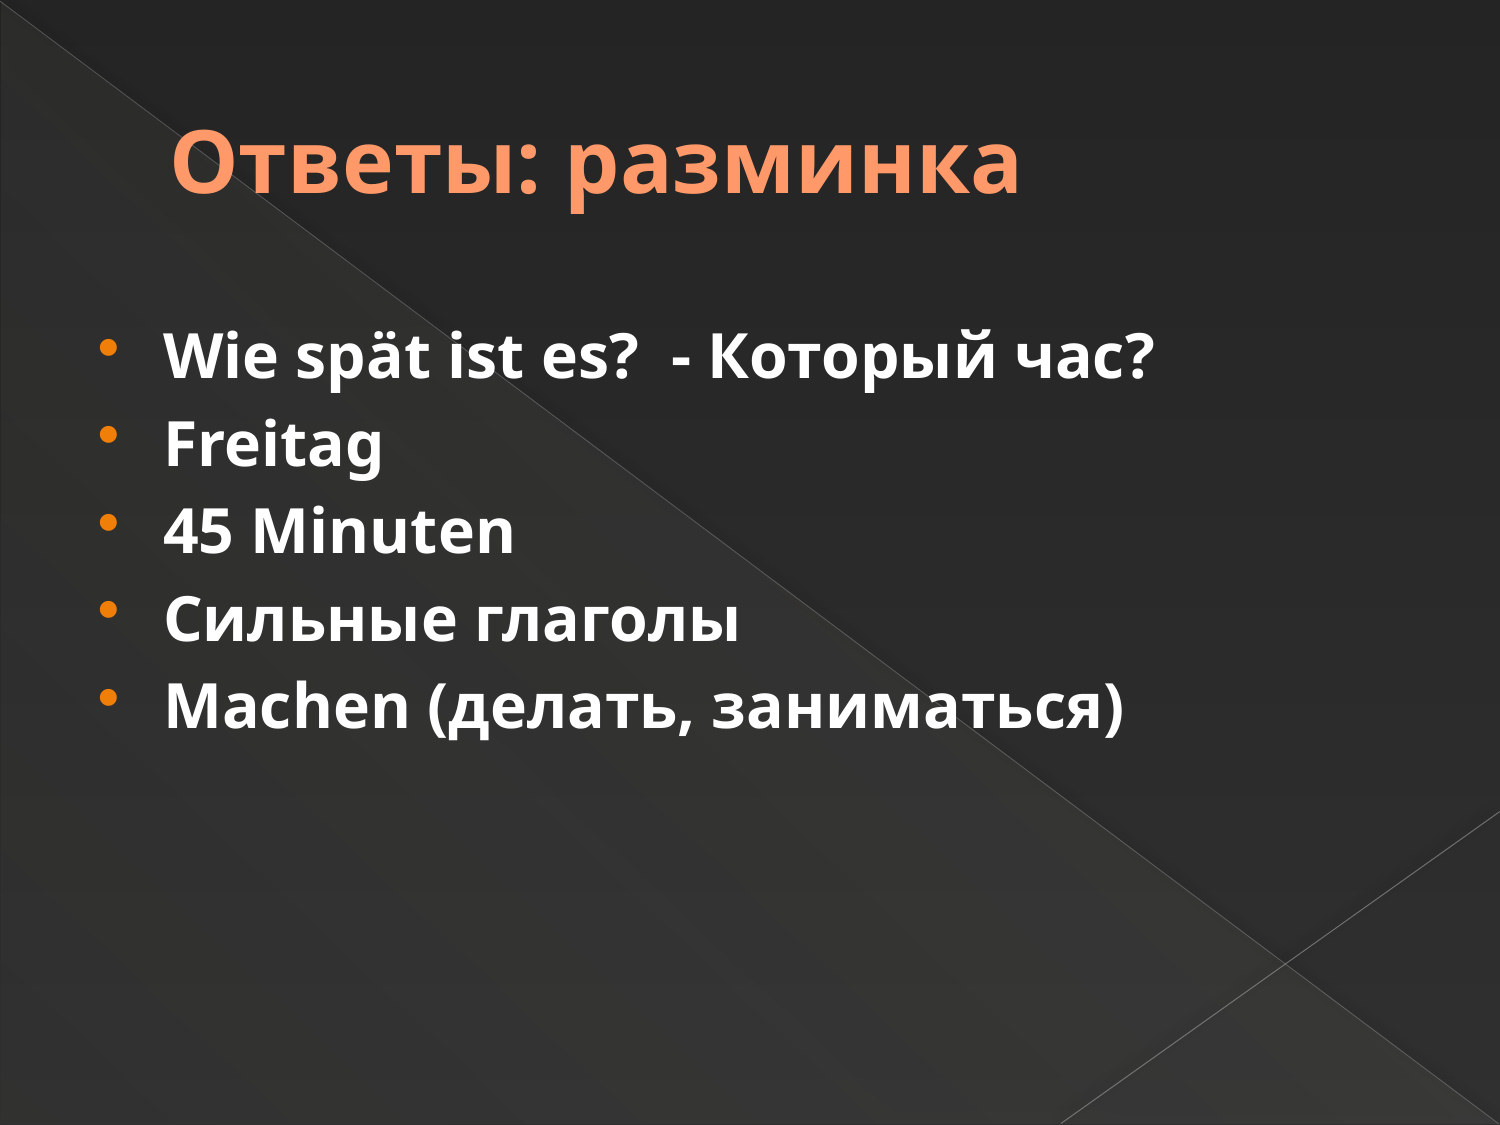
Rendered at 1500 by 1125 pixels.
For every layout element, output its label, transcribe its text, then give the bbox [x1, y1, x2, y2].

list Wie spät ist es? - Который час? Freitag 45 Minuten Сильные глаголы Machen (делать, заниматься) [75, 308, 1425, 1059]
title Ответы: разминка [75, 43, 1425, 274]
